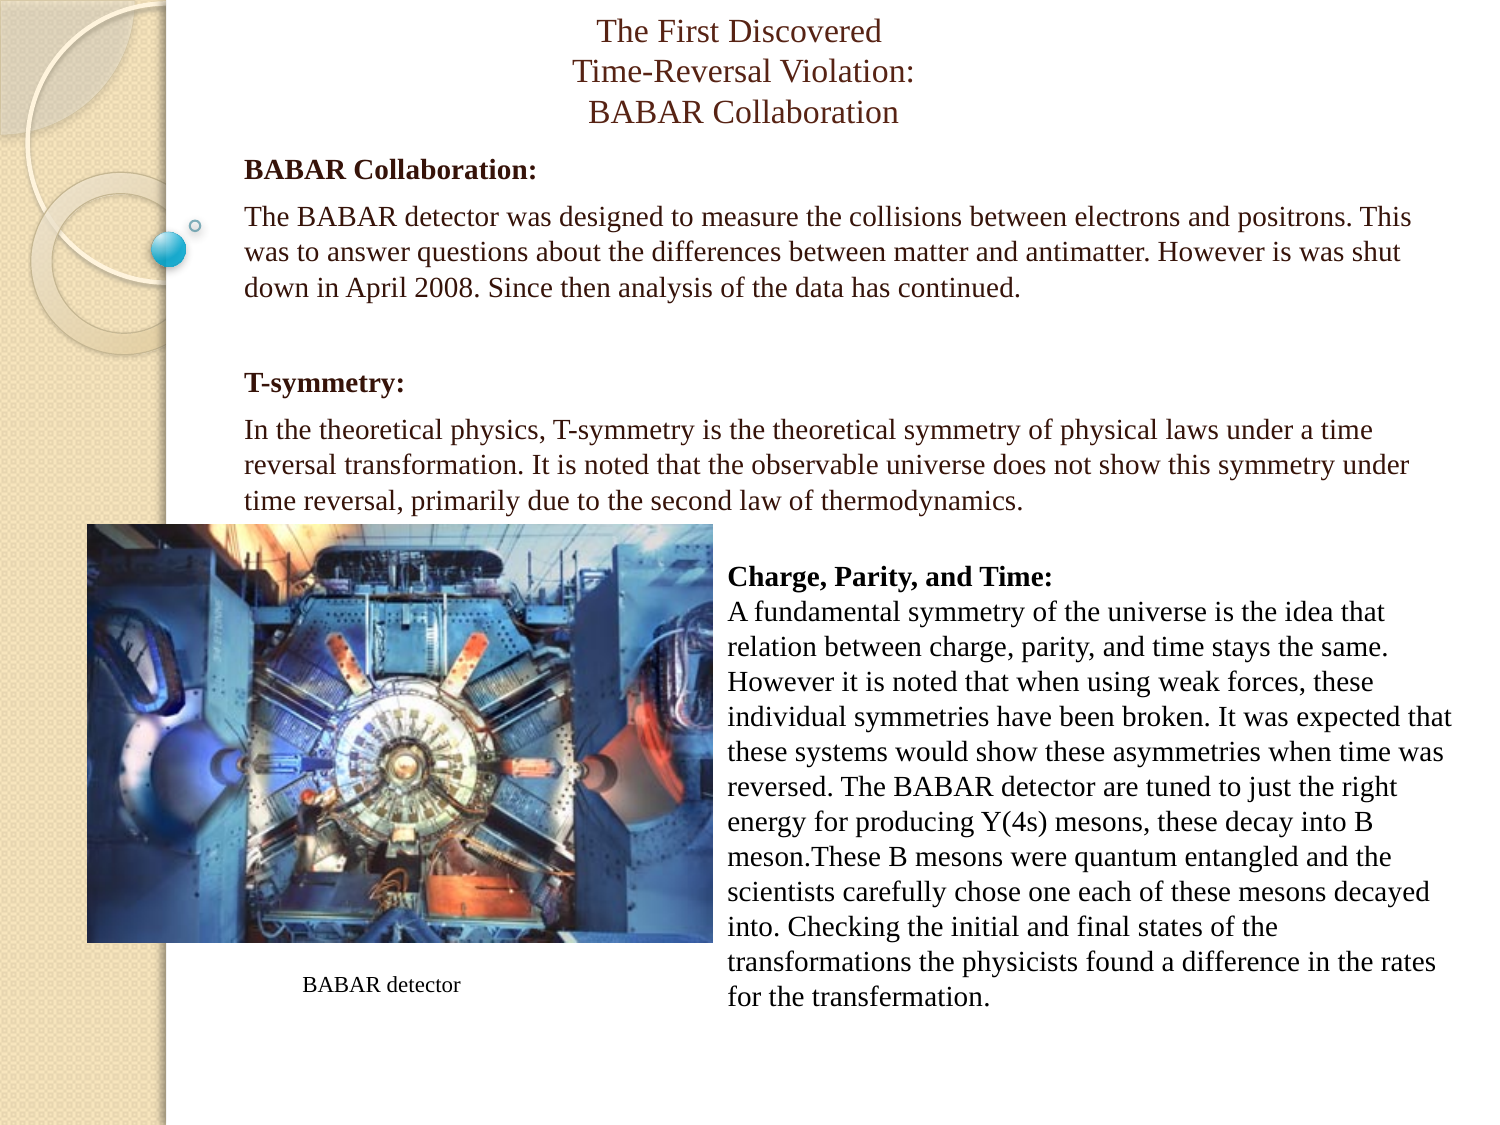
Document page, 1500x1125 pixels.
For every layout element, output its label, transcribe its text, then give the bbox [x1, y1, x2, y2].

subtitle BABAR Collaboration: The BABAR detector was designed to measure the collisions between electrons and positrons. This was to answer questions about the differences between matter and antimatter. However is was shut down in April 2008. Since then analysis of the data has continued. T-symmetry: In the theoretical physics, T-symmetry is the theoretical symmetry of physical laws under a time reversal transformation. It is noted that the observable universe does not show this symmetry under time reversal, primarily due to the second law of thermodynamics. [225, 149, 1440, 549]
picture [87, 524, 713, 943]
title The First Discovered Time-Reversal Violation: BABAR Collaboration [237, 0, 1250, 138]
text_box BABAR detector [287, 962, 538, 1005]
text_box Charge, Parity, and Time: A fundamental symmetry of the universe is the idea that relation between charge, parity, and time stays the same. However it is noted that when using weak forces, these individual symmetries have been broken. It was expected that these systems would show these asymmetries when time was reversed. The BABAR detector are tuned to just the right energy for producing Y(4s) mesons, these decay into B meson.These B mesons were quantum entangled and the scientists carefully chose one each of these mesons decayed into. Checking the initial and final states of the transformations the physicists found a difference in the rates for the transfermation. [712, 549, 1475, 1055]
